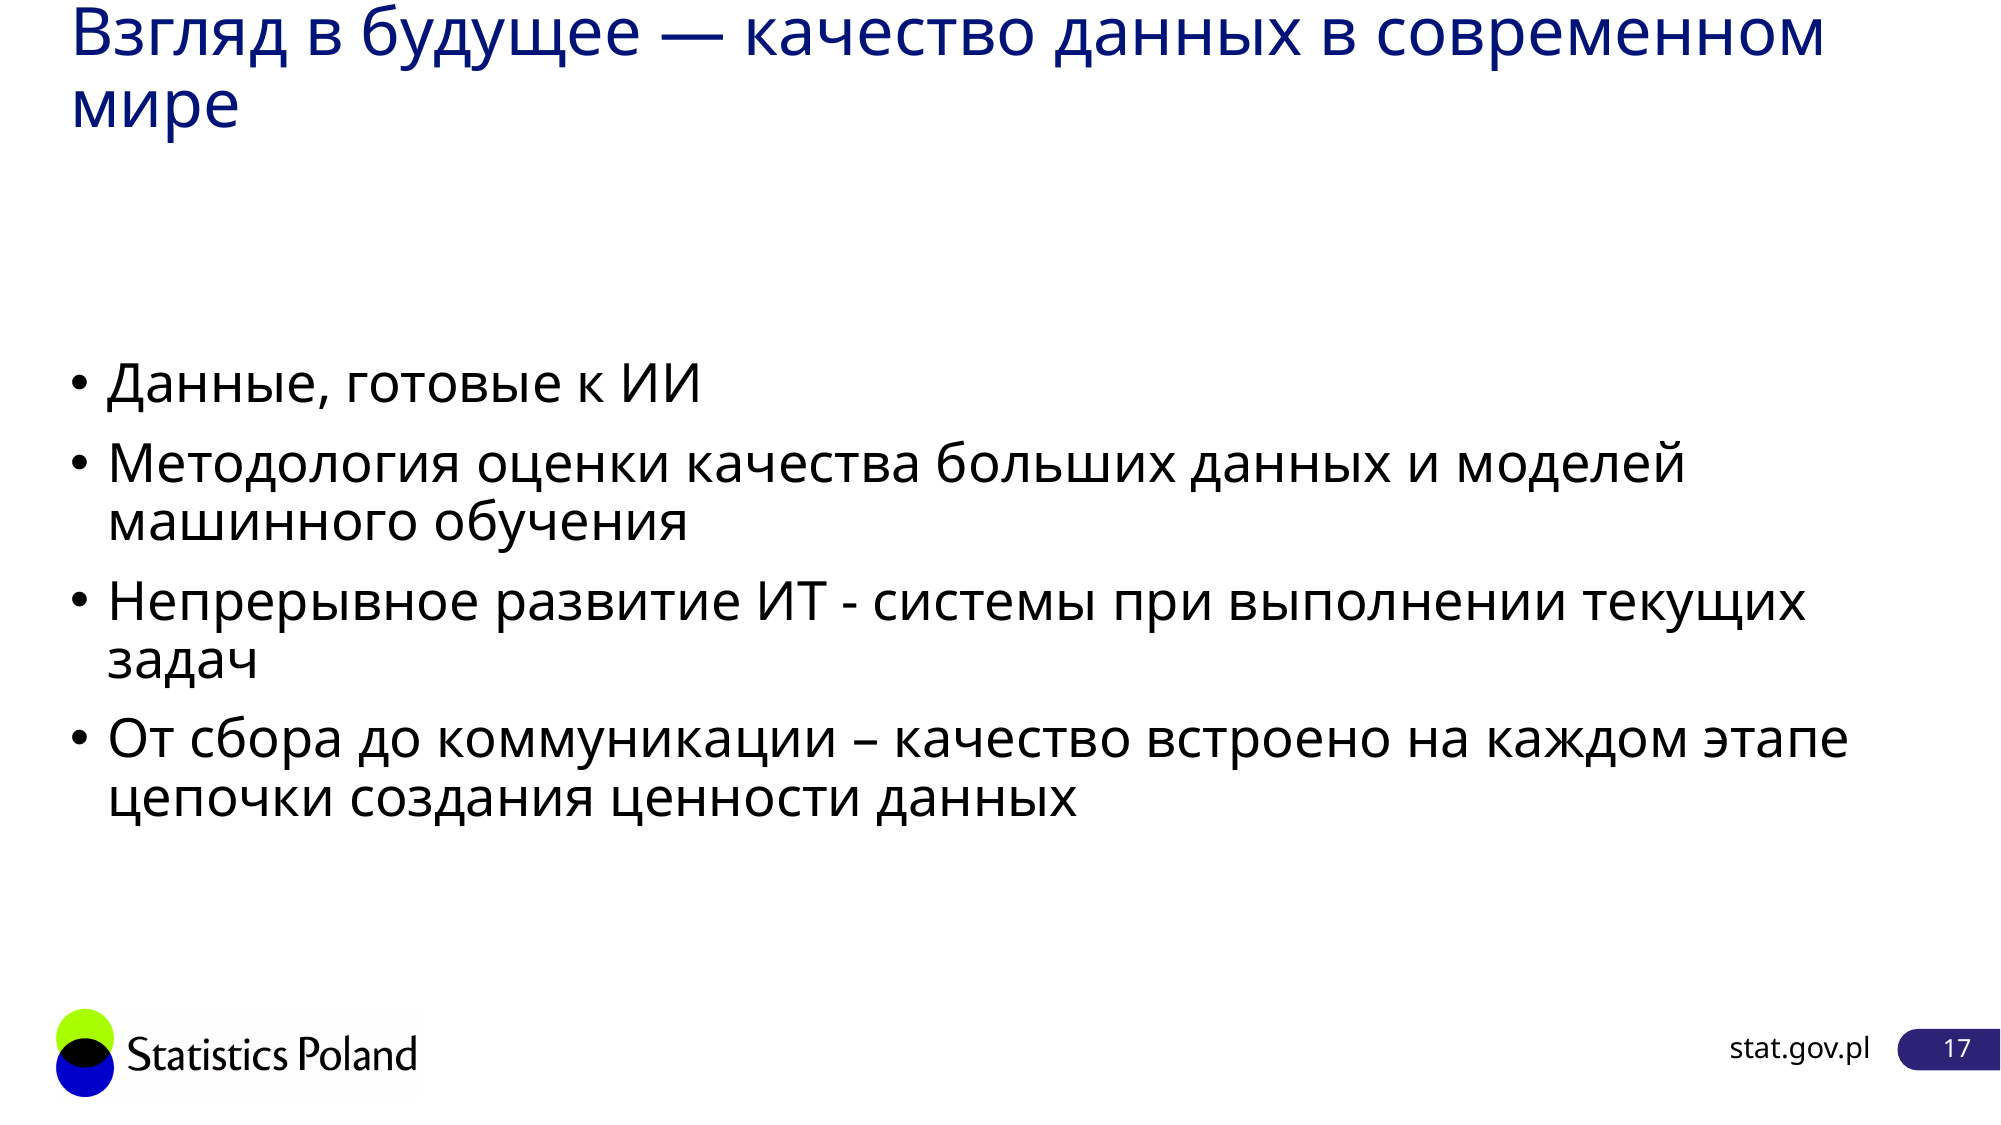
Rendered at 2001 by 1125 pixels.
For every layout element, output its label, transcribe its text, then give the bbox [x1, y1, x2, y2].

picture [55, 1008, 419, 1098]
footer stat.gov.pl [418, 1005, 1886, 1094]
title Взгляд в будущее — качество данных в современном мире [55, 31, 1945, 150]
list Данные, готовые к ИИ Методология оценки качества больших данных и моделей машинного обучения Непрерывное развитие ИТ - системы при выполнении текущих задач От сбора до коммуникации – качество встроено на каждом этапе цепочки создания ценности данных [55, 178, 1945, 1006]
